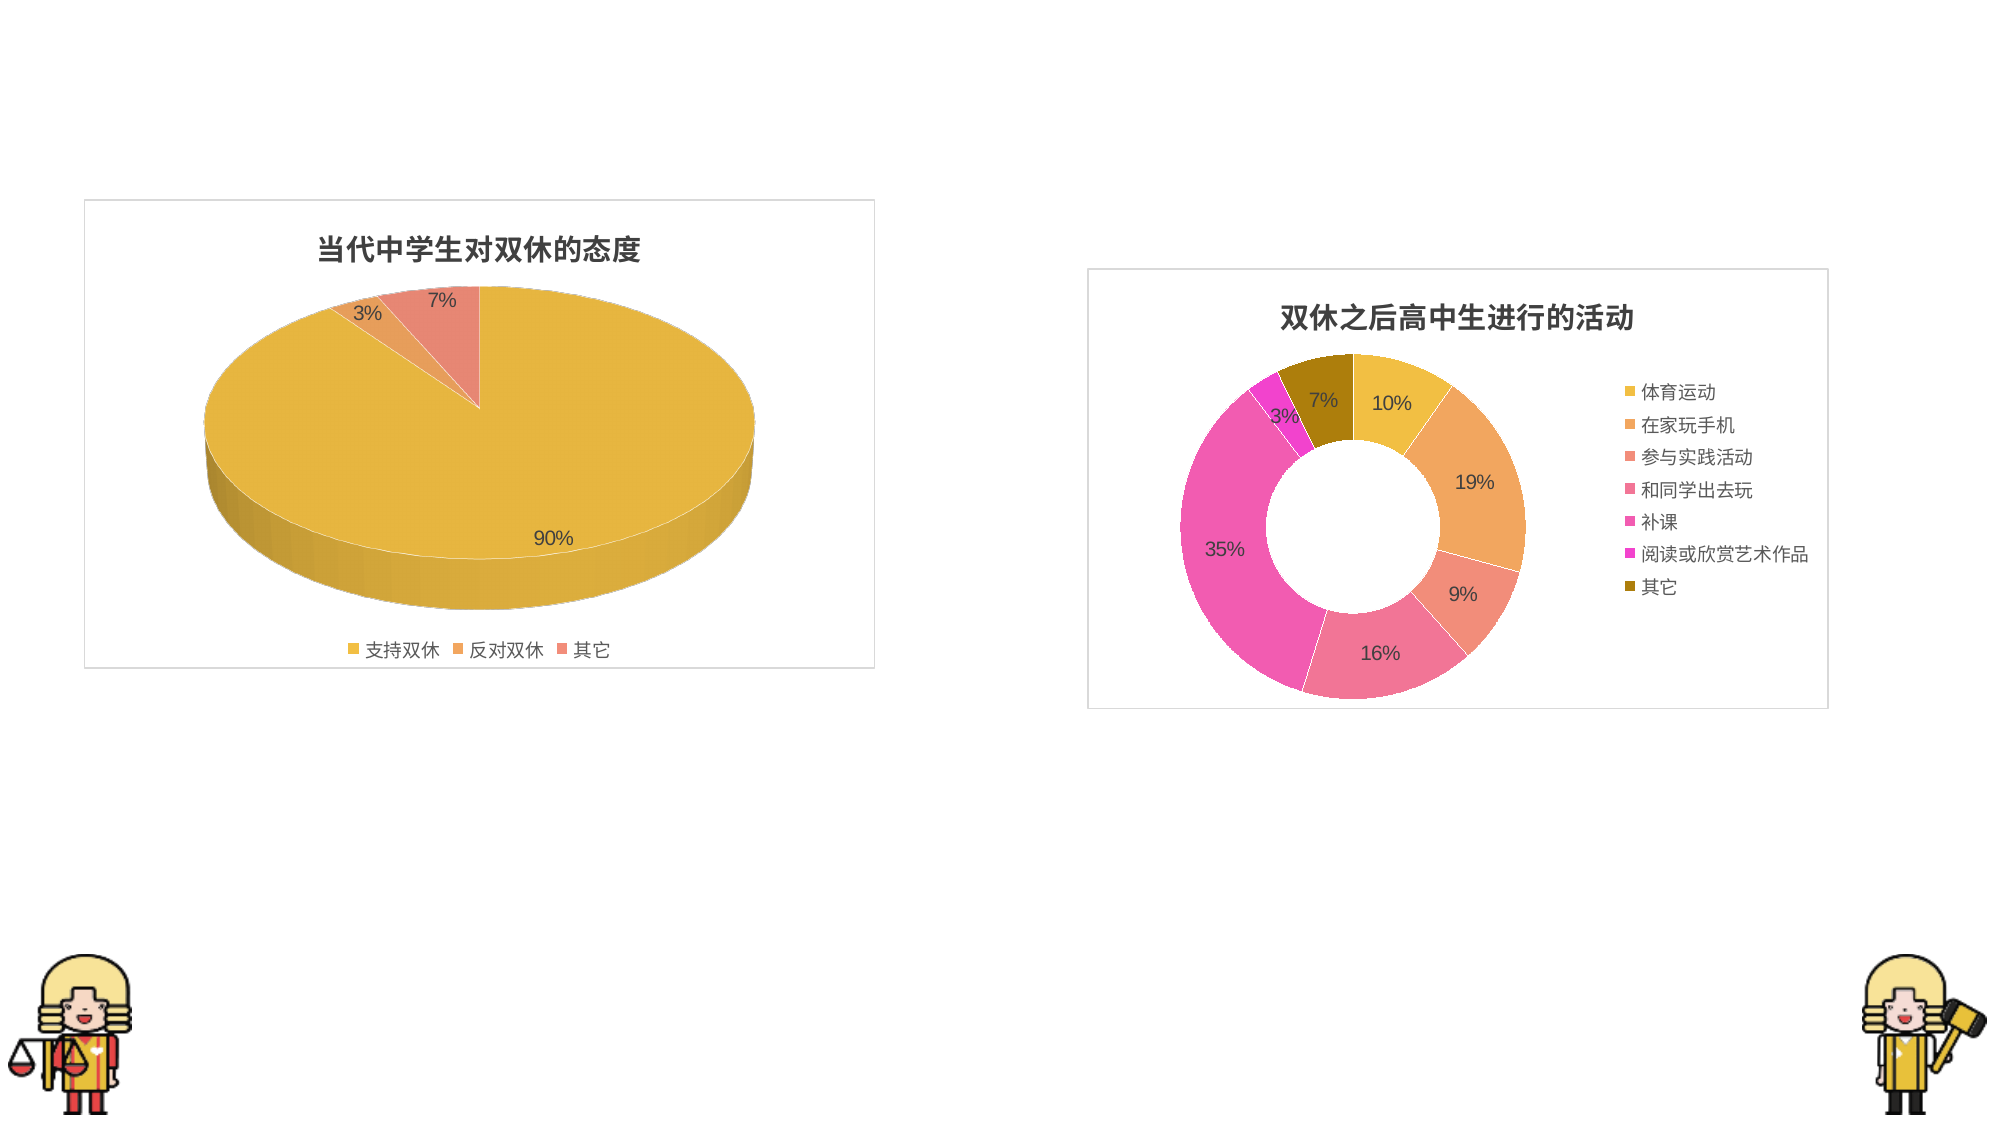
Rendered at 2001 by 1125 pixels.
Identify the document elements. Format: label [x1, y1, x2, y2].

picture [8, 954, 132, 1115]
picture [1862, 954, 1987, 1115]
chart [83, 199, 876, 669]
chart [1087, 267, 1830, 710]
